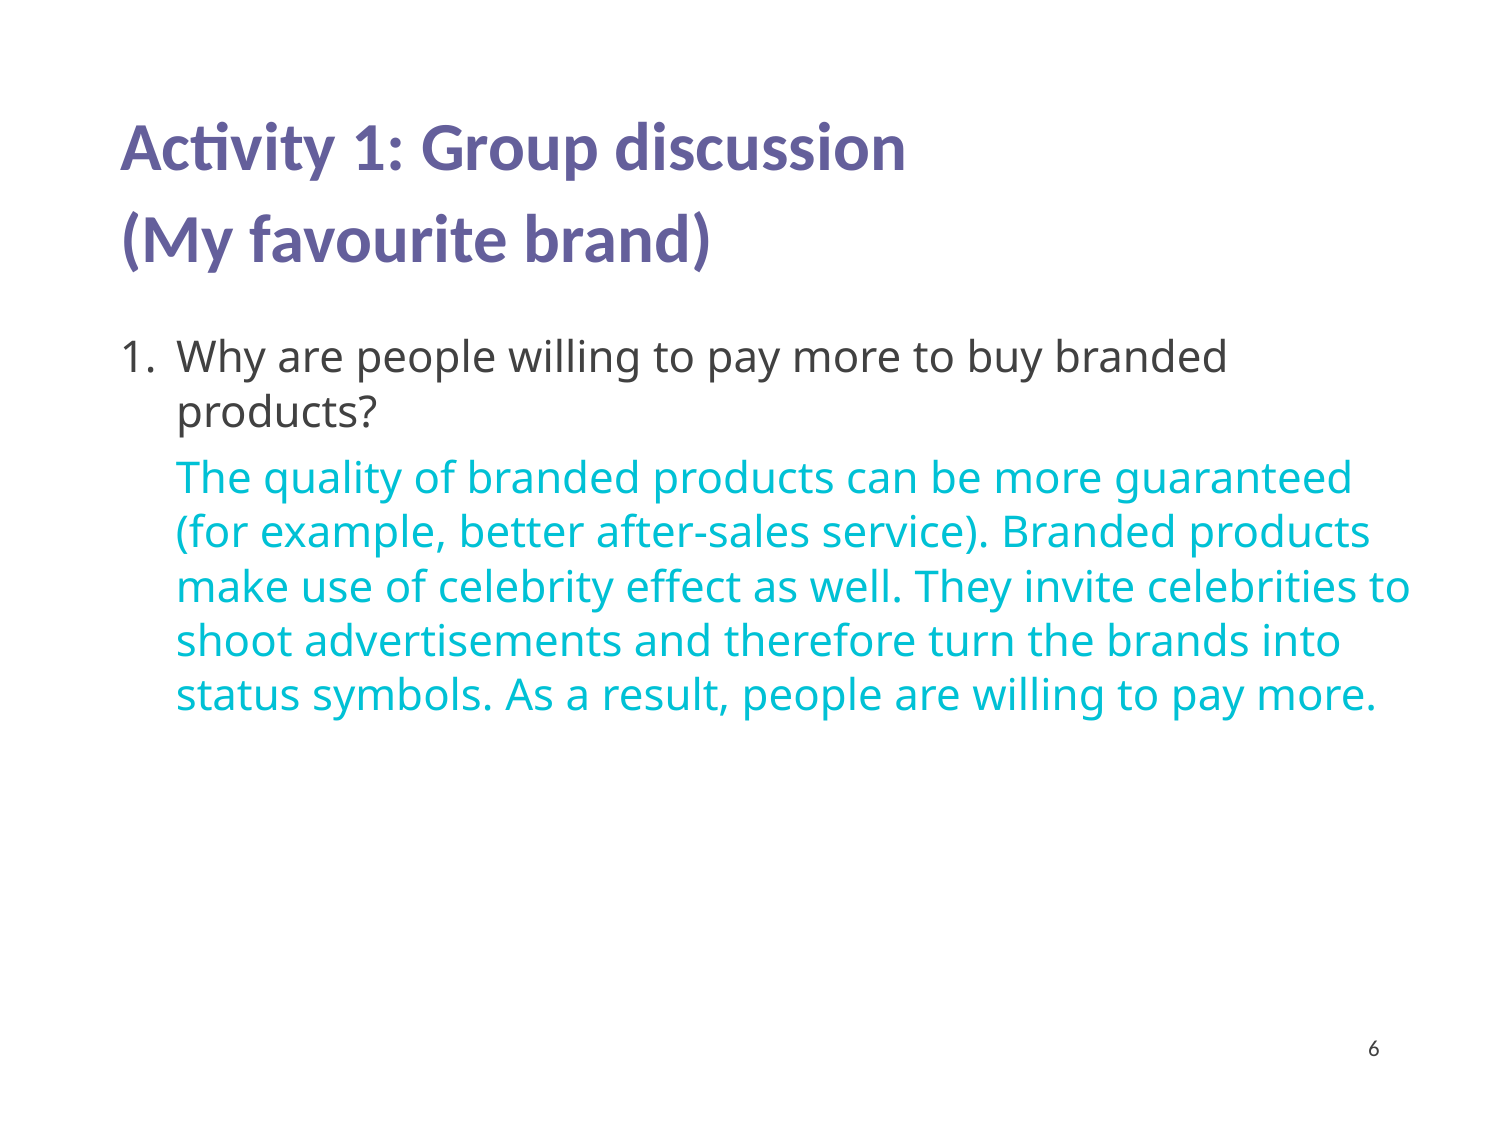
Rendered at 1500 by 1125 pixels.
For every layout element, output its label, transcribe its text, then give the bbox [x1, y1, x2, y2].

list Activity 1: Group discussion (My favourite brand) [119, 113, 1381, 318]
slide_number 6 [1358, 1035, 1381, 1062]
list Why are people willing to pay more to buy branded products? The quality of branded products can be more guaranteed (for example, better after-sales service). Branded products make use of celebrity effect as well. They invite celebrities to shoot advertisements and therefore turn the brands into status symbols. As a result, people are willing to pay more. [119, 327, 1422, 703]
